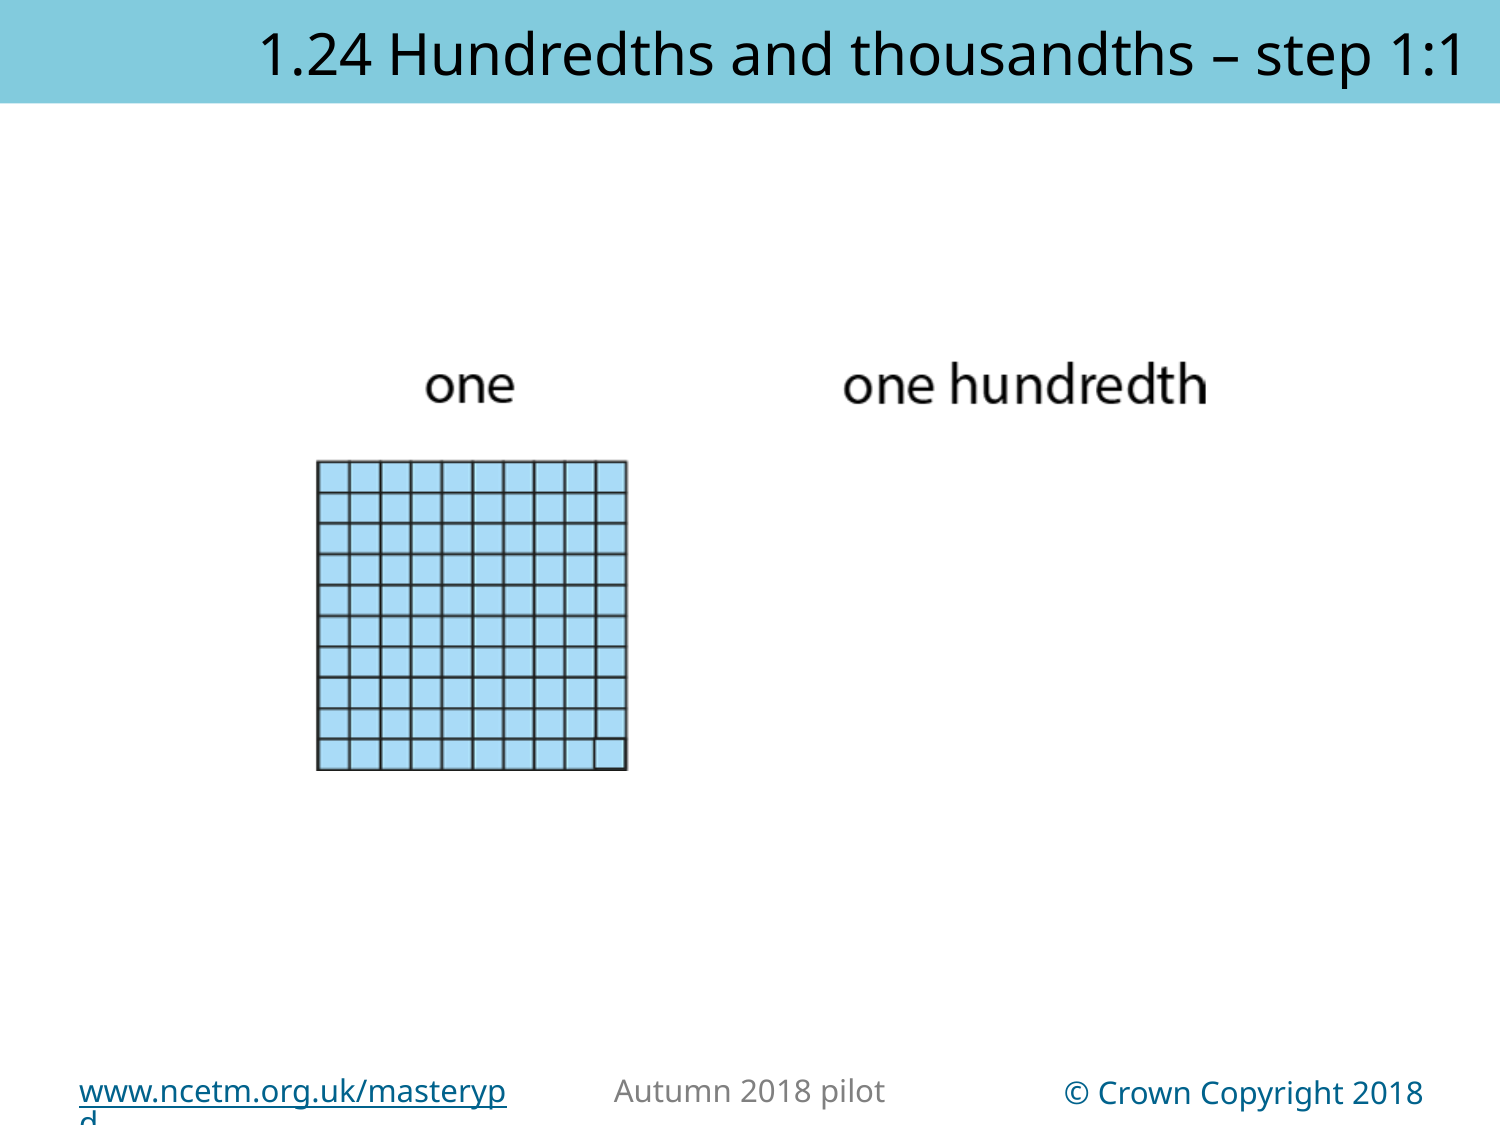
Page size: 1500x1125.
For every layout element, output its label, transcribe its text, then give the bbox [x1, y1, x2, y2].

picture [762, 354, 1291, 430]
list 1.24 Hundredths and thousandths – step 1:1 [0, 0, 1500, 104]
picture [101, 354, 654, 778]
